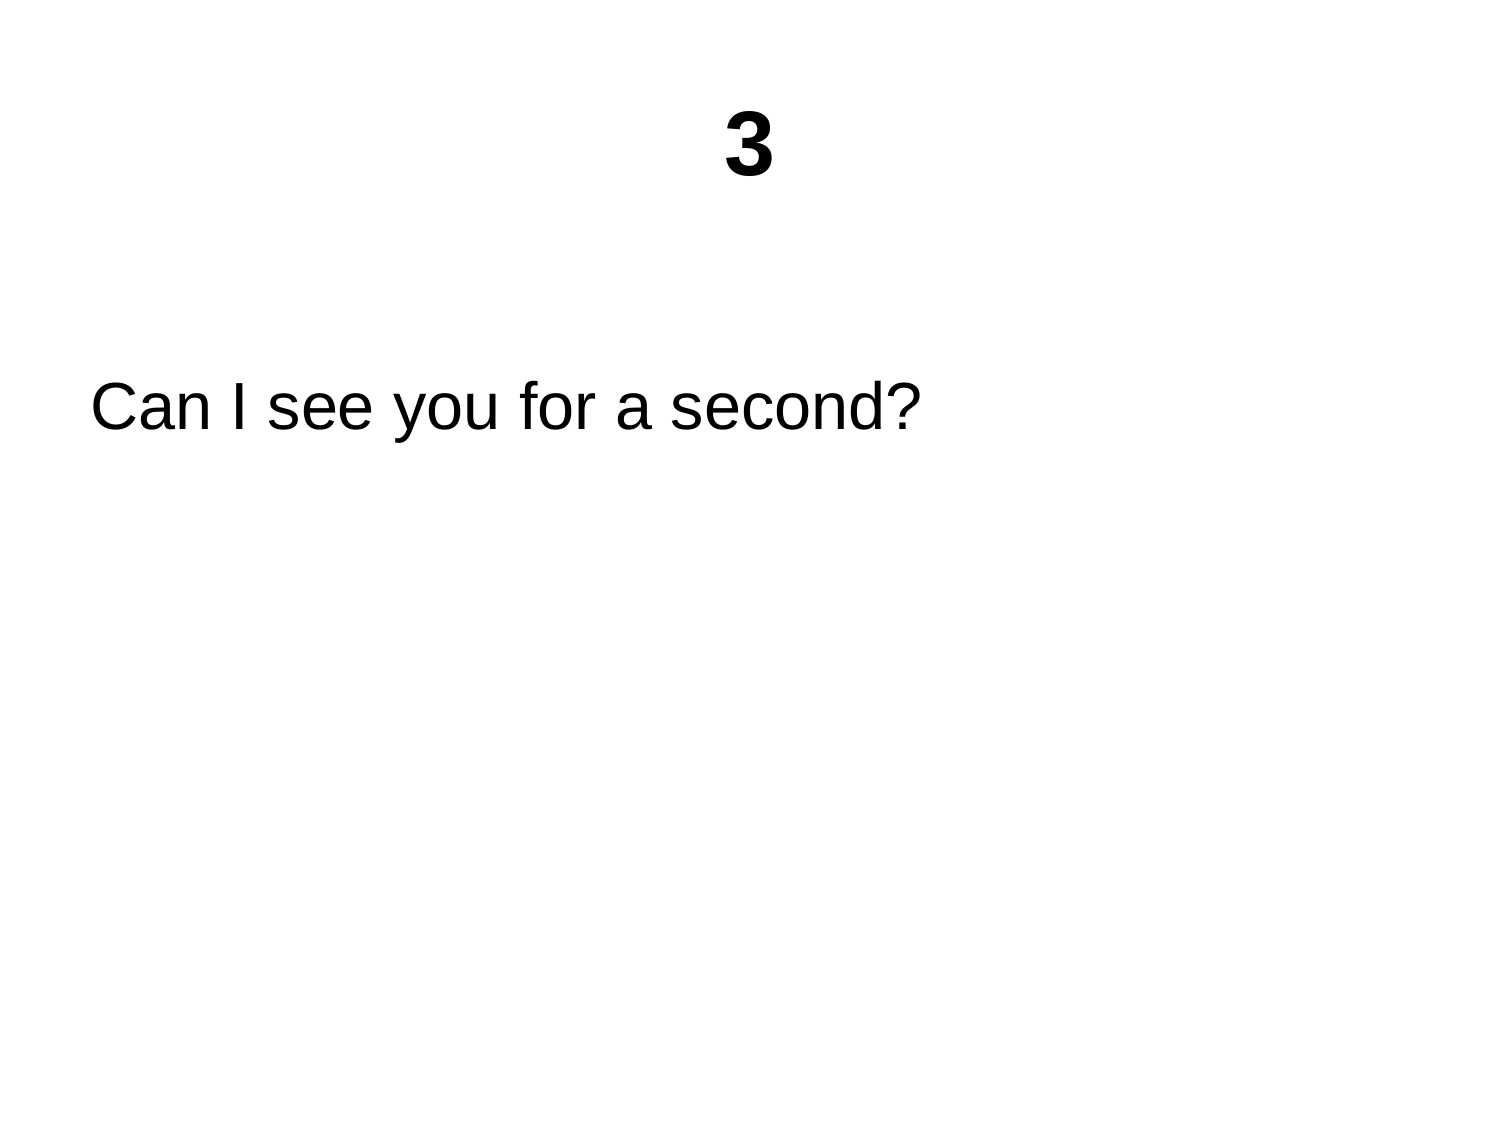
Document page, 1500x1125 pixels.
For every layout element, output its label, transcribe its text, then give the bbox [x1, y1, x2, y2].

title 3 [74, 44, 1426, 233]
list Can I see you for a second? [74, 262, 1426, 1006]
